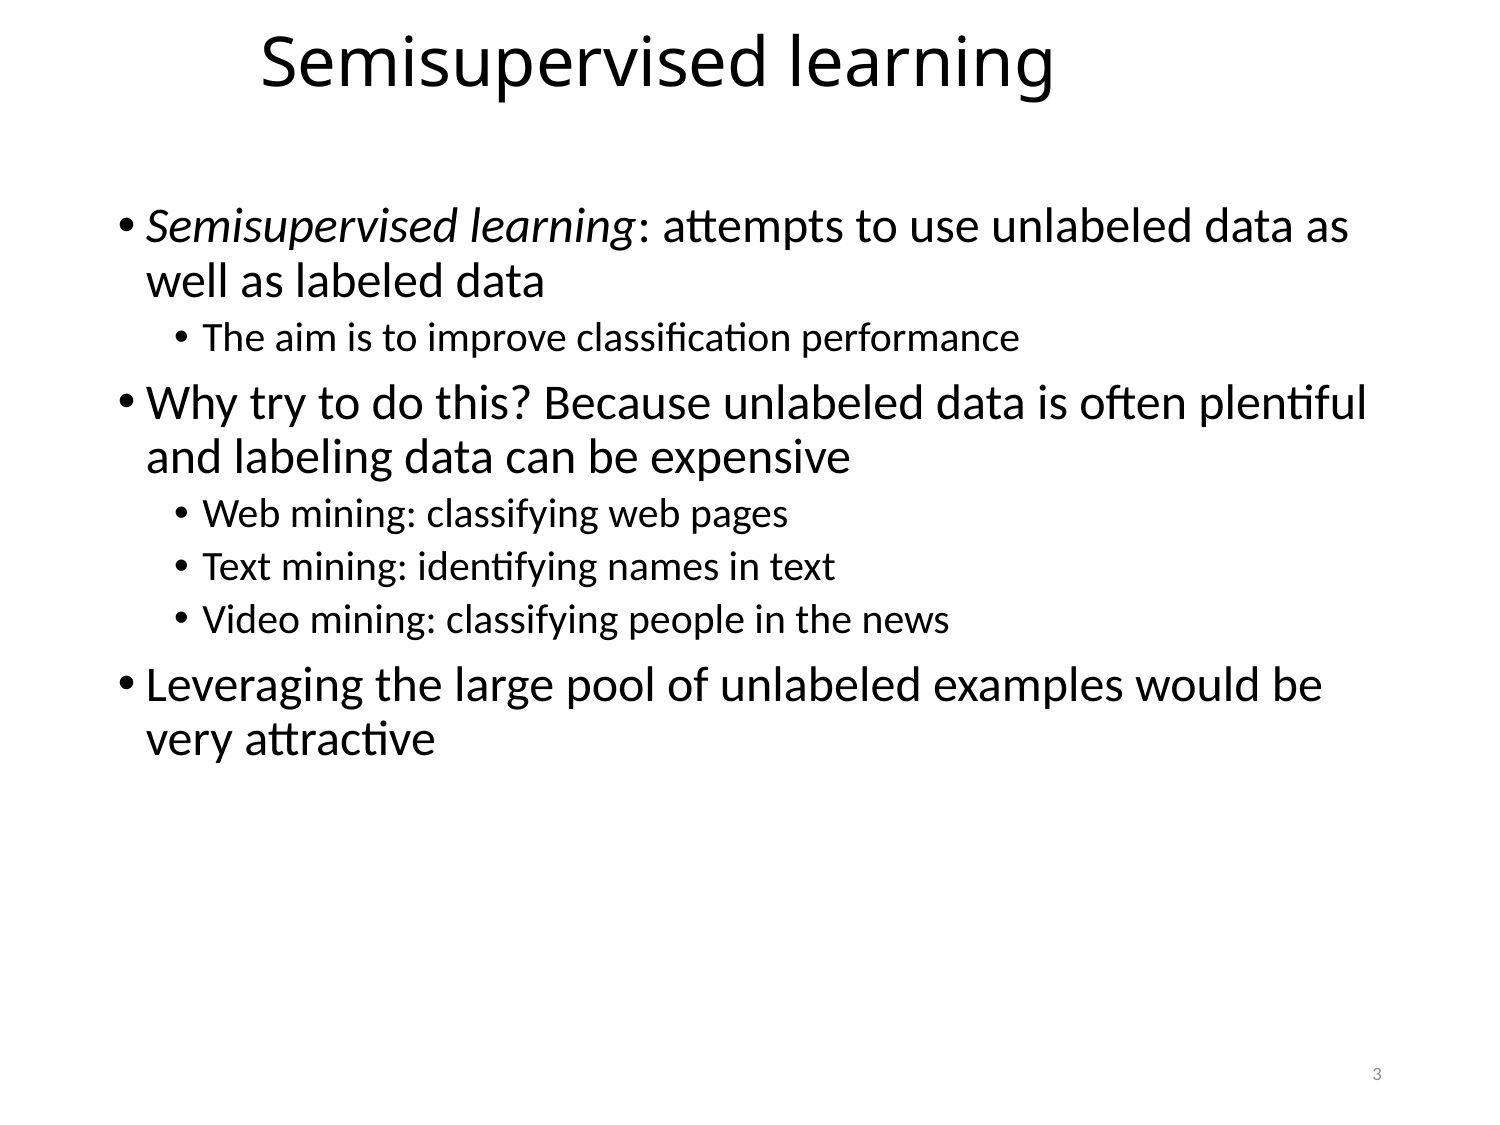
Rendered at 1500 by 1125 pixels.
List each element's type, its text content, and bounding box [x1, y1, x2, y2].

title Semisupervised learning [245, 0, 1500, 159]
list Semisupervised learning: attempts to use unlabeled data as well as labeled data The aim is to improve classification performance Why try to do this? Because unlabeled data is often plentiful and labeling data can be expensive Web mining: classifying web pages Text mining: identifying names in text Video mining: classifying people in the news Leveraging the large pool of unlabeled examples would be very attractive [102, 192, 1413, 1022]
slide_number 3 [1059, 1042, 1397, 1103]
